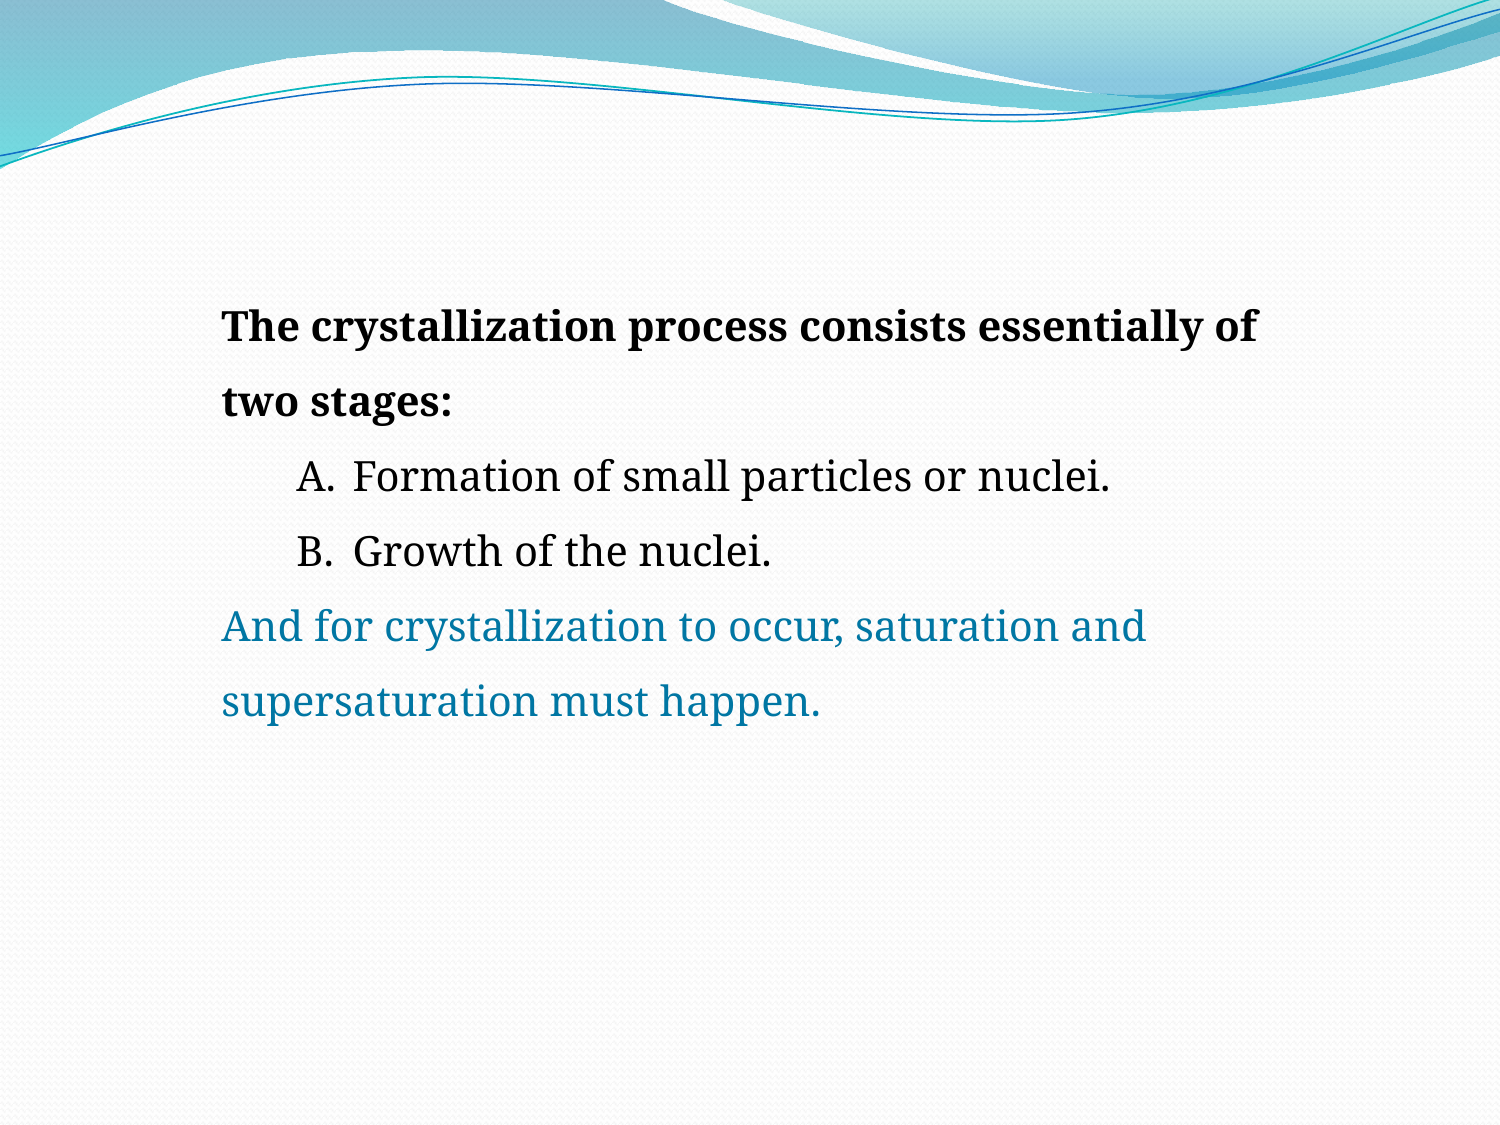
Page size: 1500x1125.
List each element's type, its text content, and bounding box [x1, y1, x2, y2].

text_box The crystallization process consists essentially of two stages: Formation of small particles or nuclei. Growth of the nuclei. And for crystallization to occur, saturation and supersaturation must happen. [206, 267, 1306, 882]
